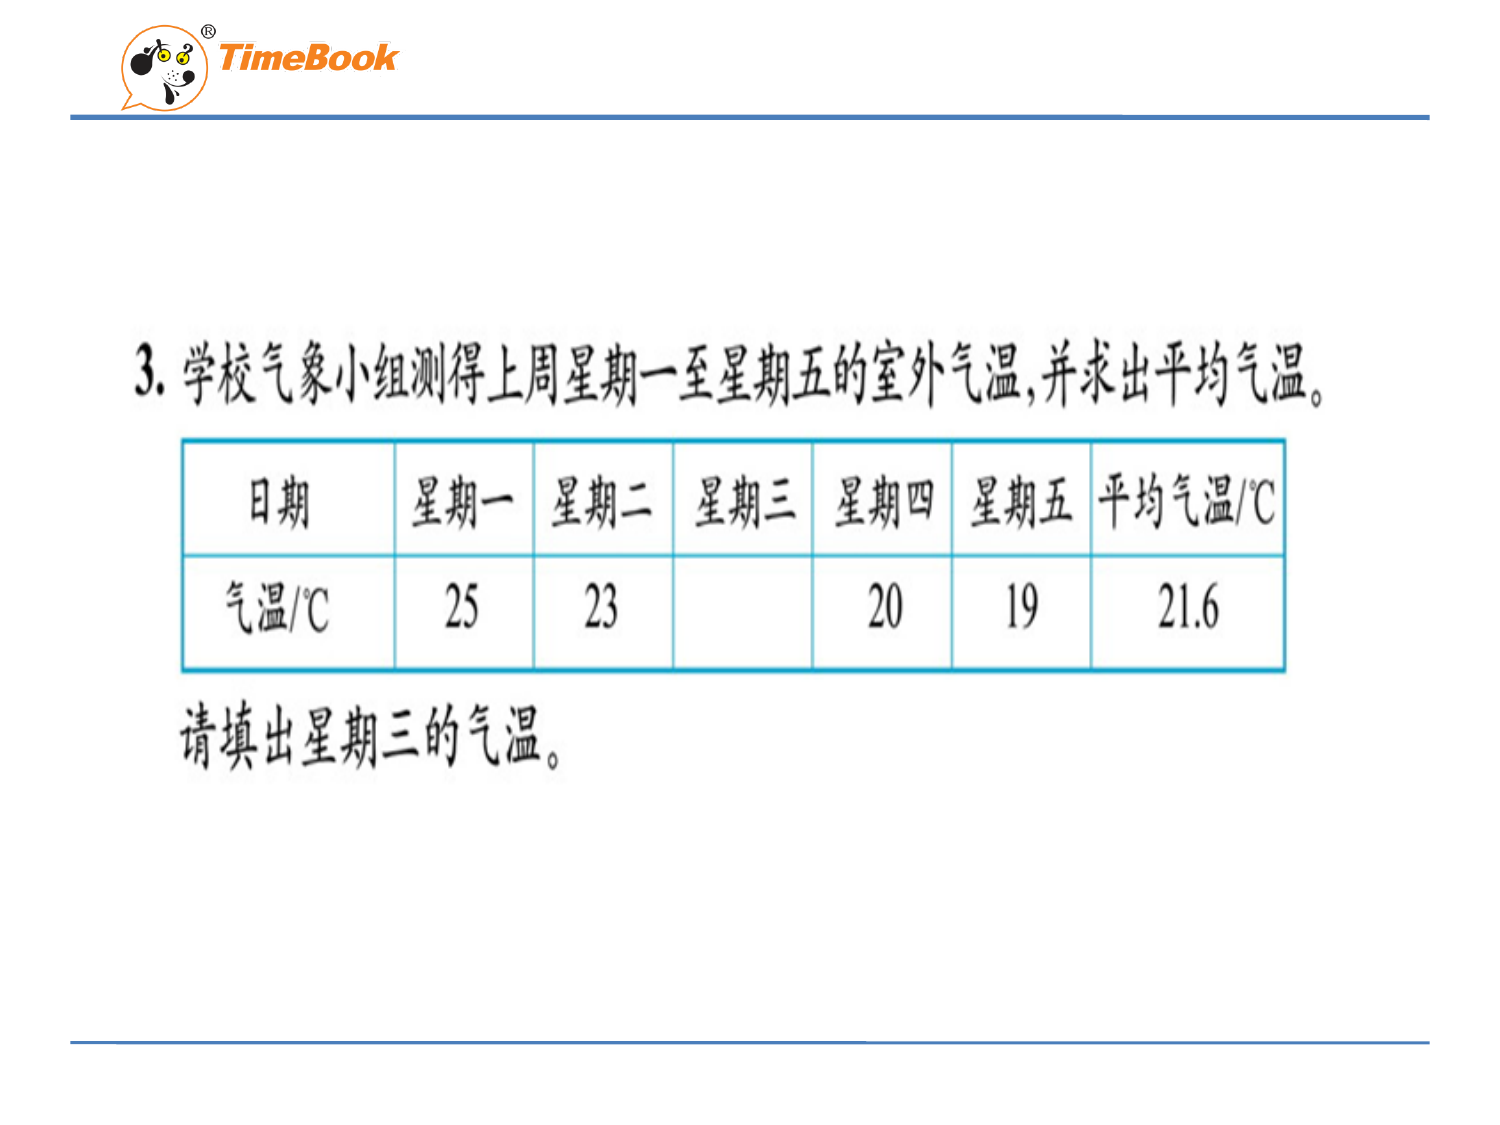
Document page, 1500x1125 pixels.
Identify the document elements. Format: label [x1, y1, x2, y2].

picture [99, 274, 1500, 856]
picture [118, 22, 408, 113]
